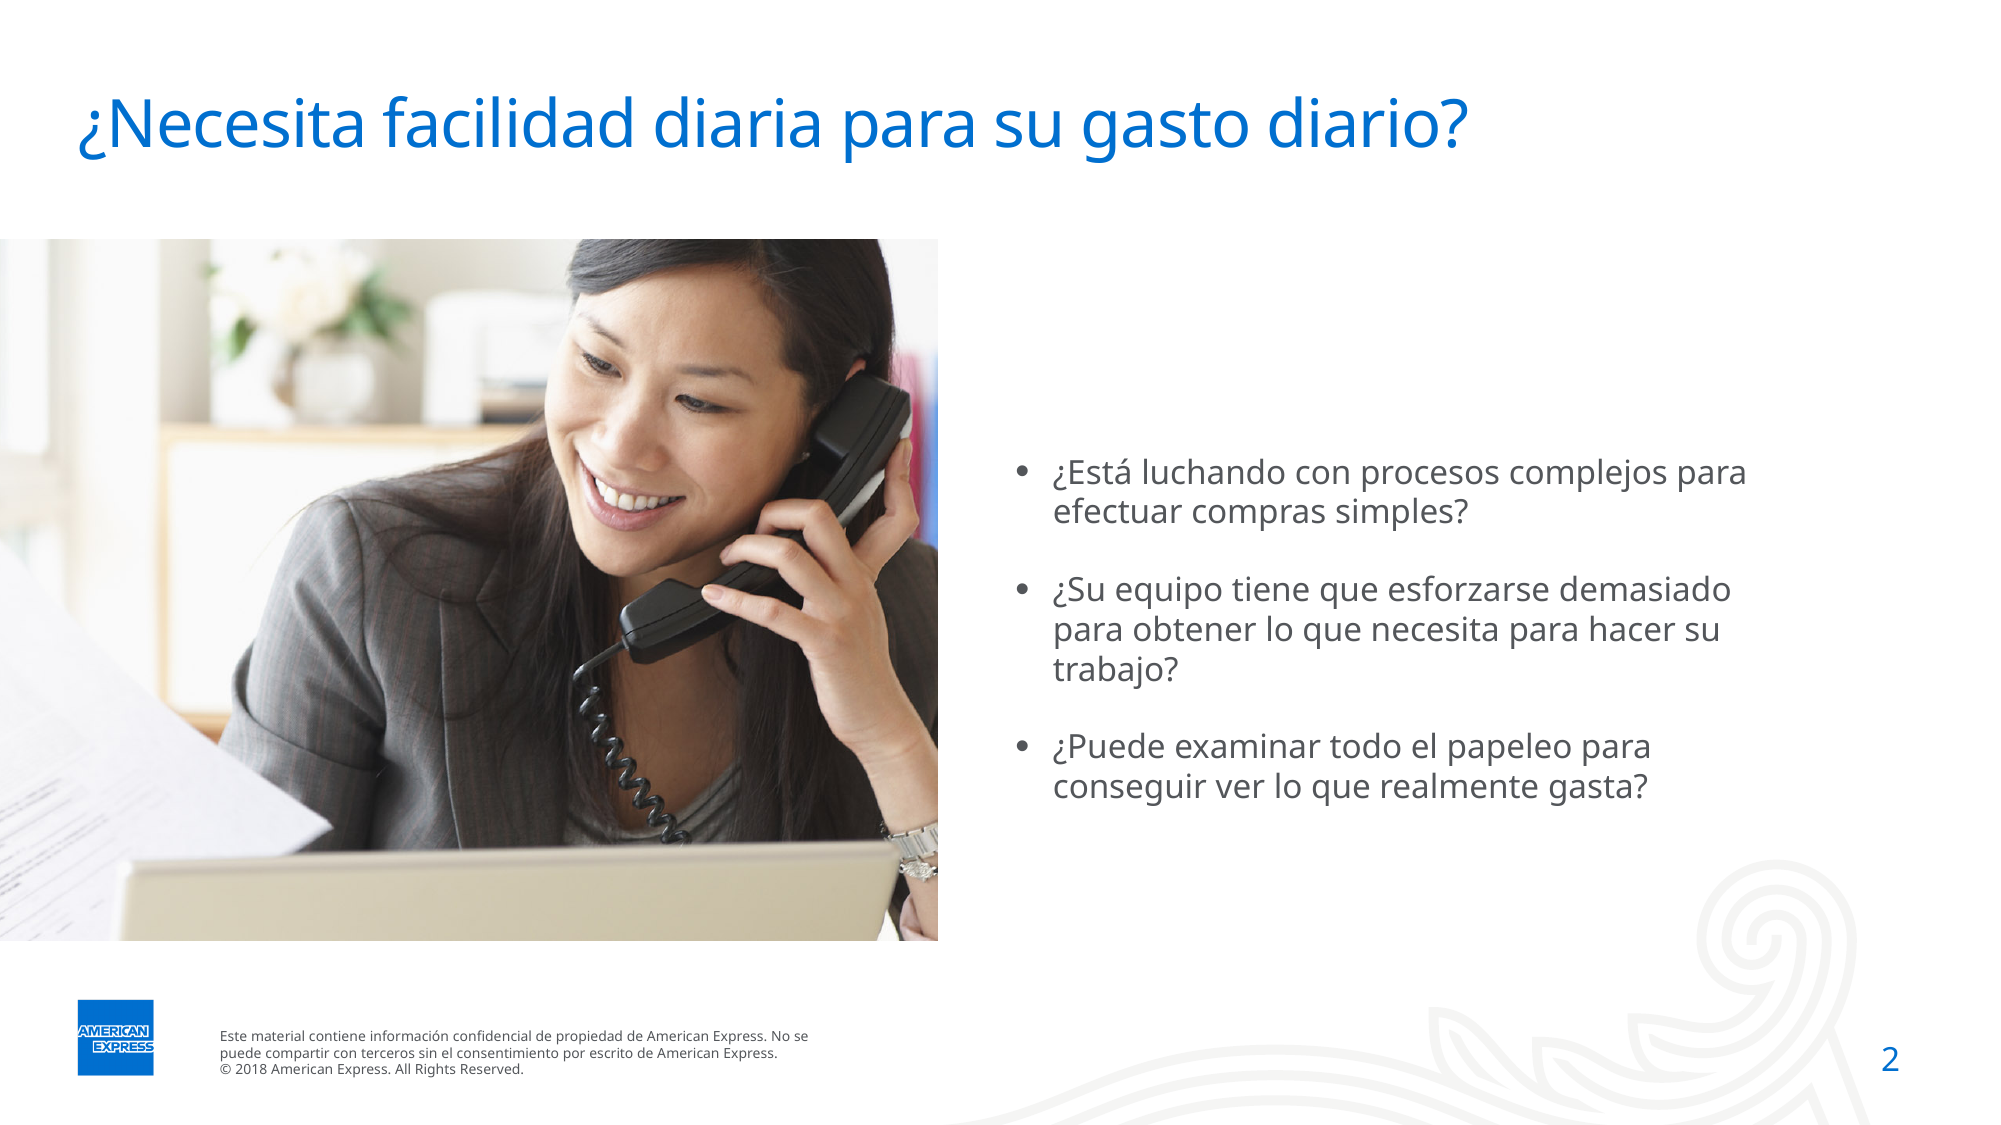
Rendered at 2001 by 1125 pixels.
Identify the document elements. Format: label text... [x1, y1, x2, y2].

title ¿Necesita facilidad diaria para su gasto diario? [78, 90, 1879, 240]
picture [0, 239, 938, 941]
picture [65, 987, 166, 1088]
text_box ¿Está luchando con procesos complejos para efectuar compras simples? ¿Su equipo tiene que esforzarse demasiado para obtener lo que necesita para hacer su trabajo? ¿Puede examinar todo el papeleo para conseguir ver lo que realmente gasta? [1015, 450, 1801, 806]
slide_number 2 [1800, 1033, 1900, 1084]
